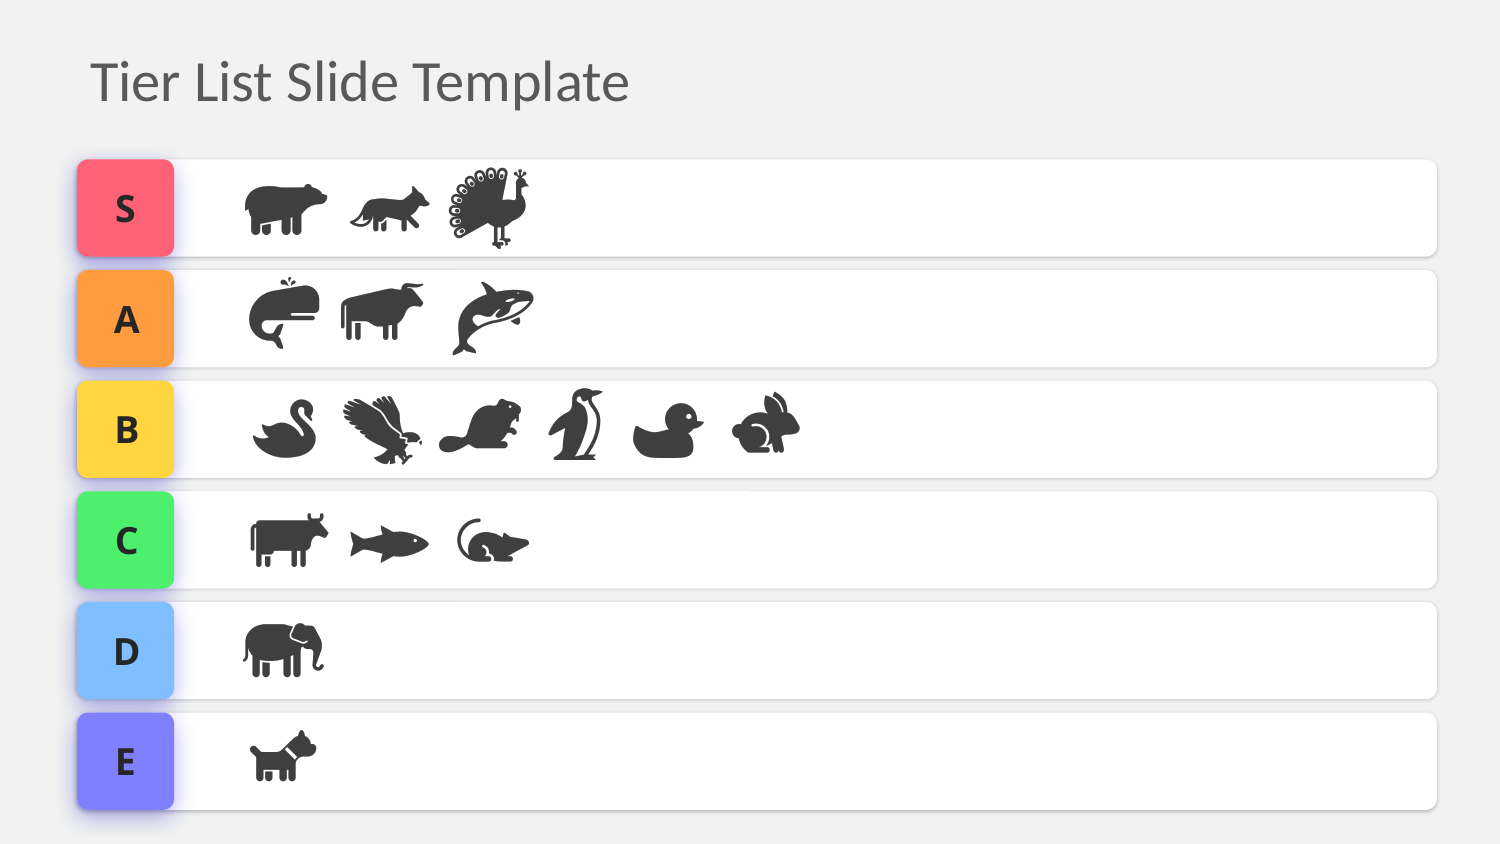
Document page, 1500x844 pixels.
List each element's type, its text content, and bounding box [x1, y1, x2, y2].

text_box [75, 489, 177, 591]
picture [445, 165, 532, 251]
picture [240, 713, 326, 799]
picture [339, 387, 425, 474]
text_box B [99, 399, 155, 459]
text_box [175, 267, 1440, 370]
text_box [175, 489, 1440, 591]
text_box [75, 157, 177, 259]
text_box [168, 157, 1440, 259]
text_box S [100, 177, 151, 238]
text_box [175, 710, 1440, 812]
picture [346, 165, 432, 251]
picture [437, 381, 523, 467]
picture [723, 379, 809, 465]
text_box D [98, 620, 156, 681]
picture [450, 276, 536, 362]
picture [241, 386, 328, 472]
text_box [75, 599, 177, 702]
picture [339, 270, 425, 356]
picture [535, 381, 621, 467]
picture [243, 165, 329, 251]
text_box [75, 378, 177, 481]
text_box [175, 378, 1440, 481]
text_box A [99, 288, 155, 349]
picture [625, 387, 711, 474]
picture [246, 497, 333, 583]
picture [346, 501, 432, 587]
picture [240, 608, 326, 694]
text_box [75, 710, 177, 812]
text_box C [100, 509, 154, 570]
picture [450, 497, 536, 583]
text_box [75, 267, 177, 370]
text_box [175, 599, 1440, 702]
text_box E [100, 730, 151, 791]
picture [241, 269, 328, 355]
title Tier List Slide Template [75, 33, 1425, 122]
